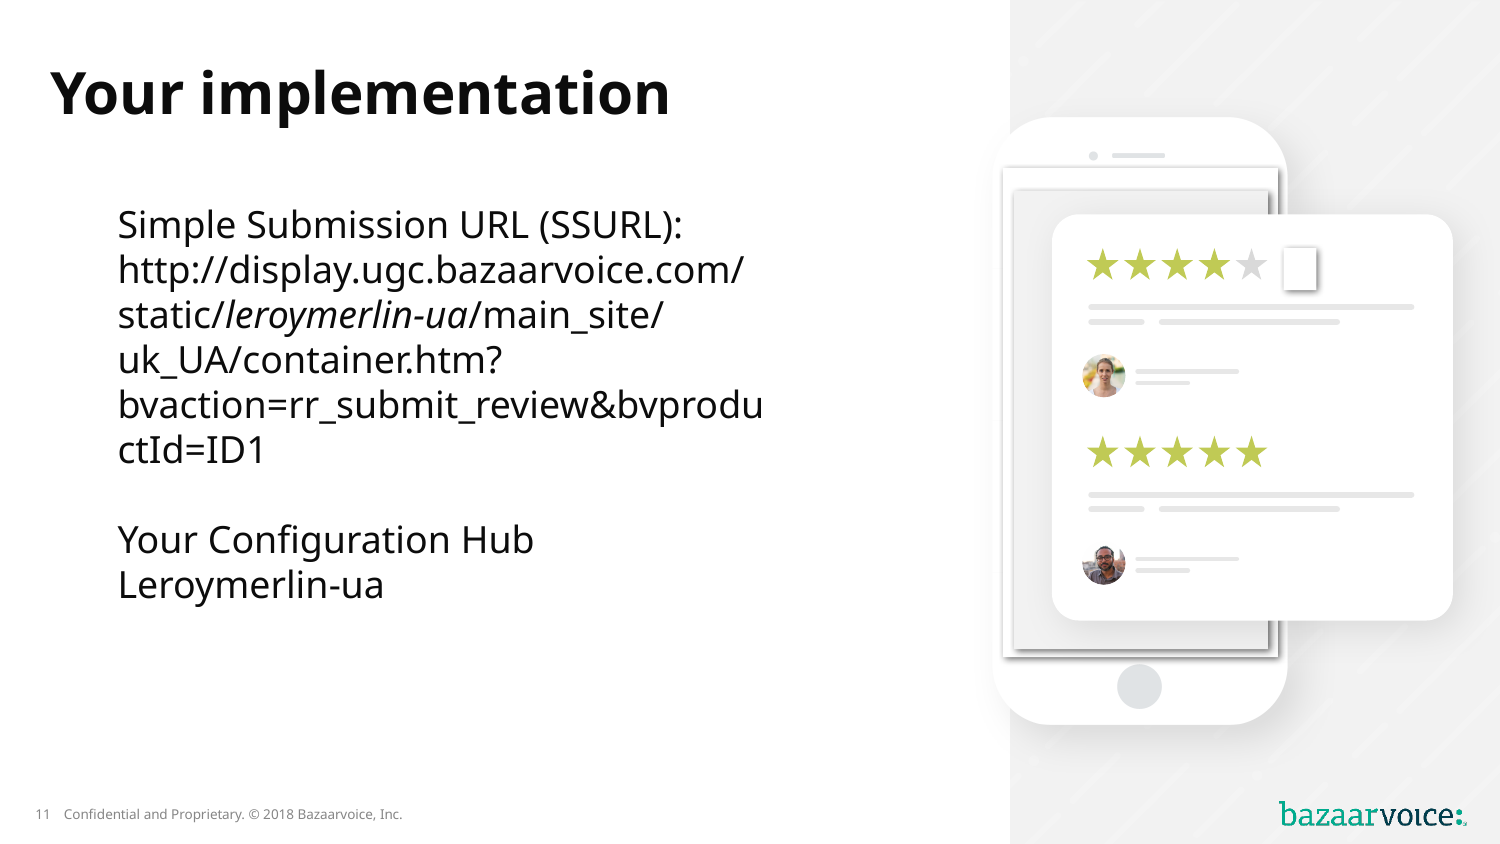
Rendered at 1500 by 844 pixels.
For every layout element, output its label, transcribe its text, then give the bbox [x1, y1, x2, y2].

picture [1010, 1, 1500, 844]
text_box Simple Submission URL (SSURL): http://display.ugc.bazaarvoice.com/static/leroymerlin-ua/main_site/uk_UA/container.htm?bvaction=rr_submit_review&bvproductId=ID1 Your Configuration Hub Leroymerlin-ua [102, 193, 786, 614]
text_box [1051, 214, 1454, 621]
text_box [992, 116, 1288, 726]
title Your implementation [35, 48, 829, 151]
